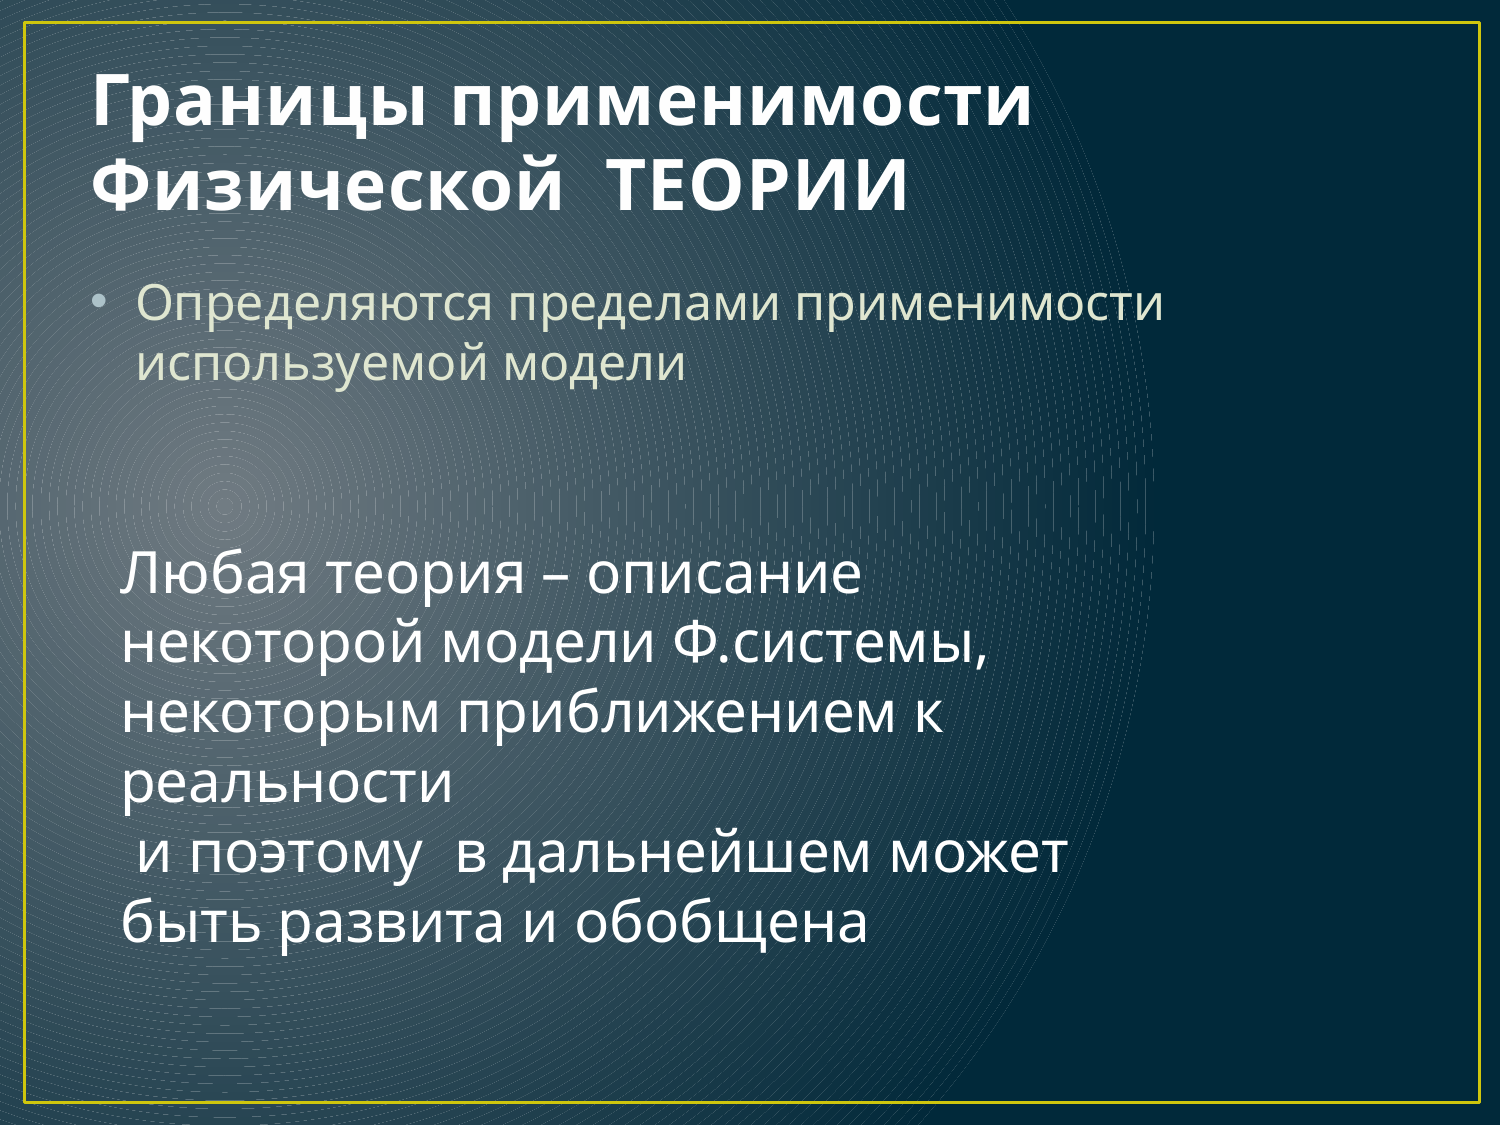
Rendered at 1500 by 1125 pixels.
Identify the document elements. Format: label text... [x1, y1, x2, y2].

list Определяются пределами применимости используемой модели [75, 262, 1425, 1005]
title Границы применимости Физической ТЕОРИИ [75, 45, 1425, 233]
text_box Любая теория – описание некоторой модели Ф.системы, некоторым приближением к реальности и поэтому в дальнейшем может быть развита и обобщена [105, 527, 1161, 962]
